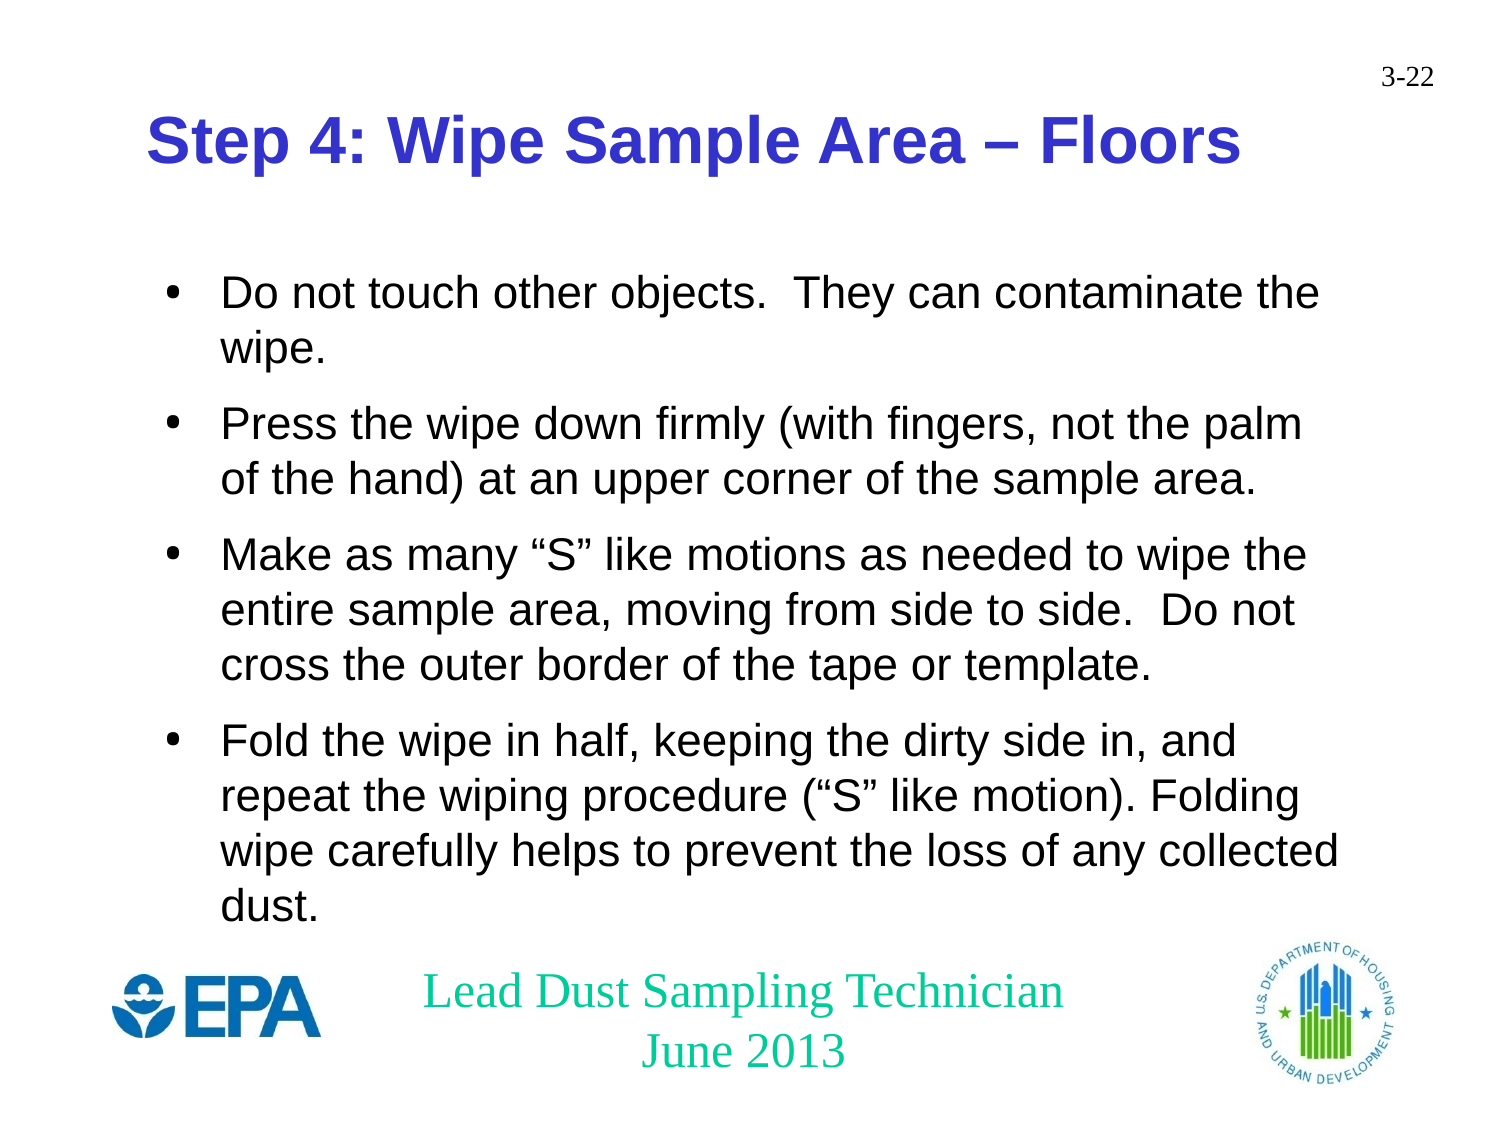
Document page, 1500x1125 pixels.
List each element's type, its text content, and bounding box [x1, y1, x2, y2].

text_box Step 4: Wipe Sample Area – Floors [131, 43, 1282, 231]
picture [112, 974, 321, 1038]
picture [1250, 937, 1400, 1088]
text_box Do not touch other objects. They can contaminate the wipe. Press the wipe down firmly (with fingers, not the palm of the hand) at an upper corner of the sample area. Make as many “S” like motions as needed to wipe the entire sample area, moving from side to side. Do not cross the outer border of the tape or template. Fold the wipe in half, keeping the dirty side in, and repeat the wiping procedure (“S” like motion). Folding wipe carefully helps to prevent the loss of any collected dust. [150, 255, 1360, 949]
